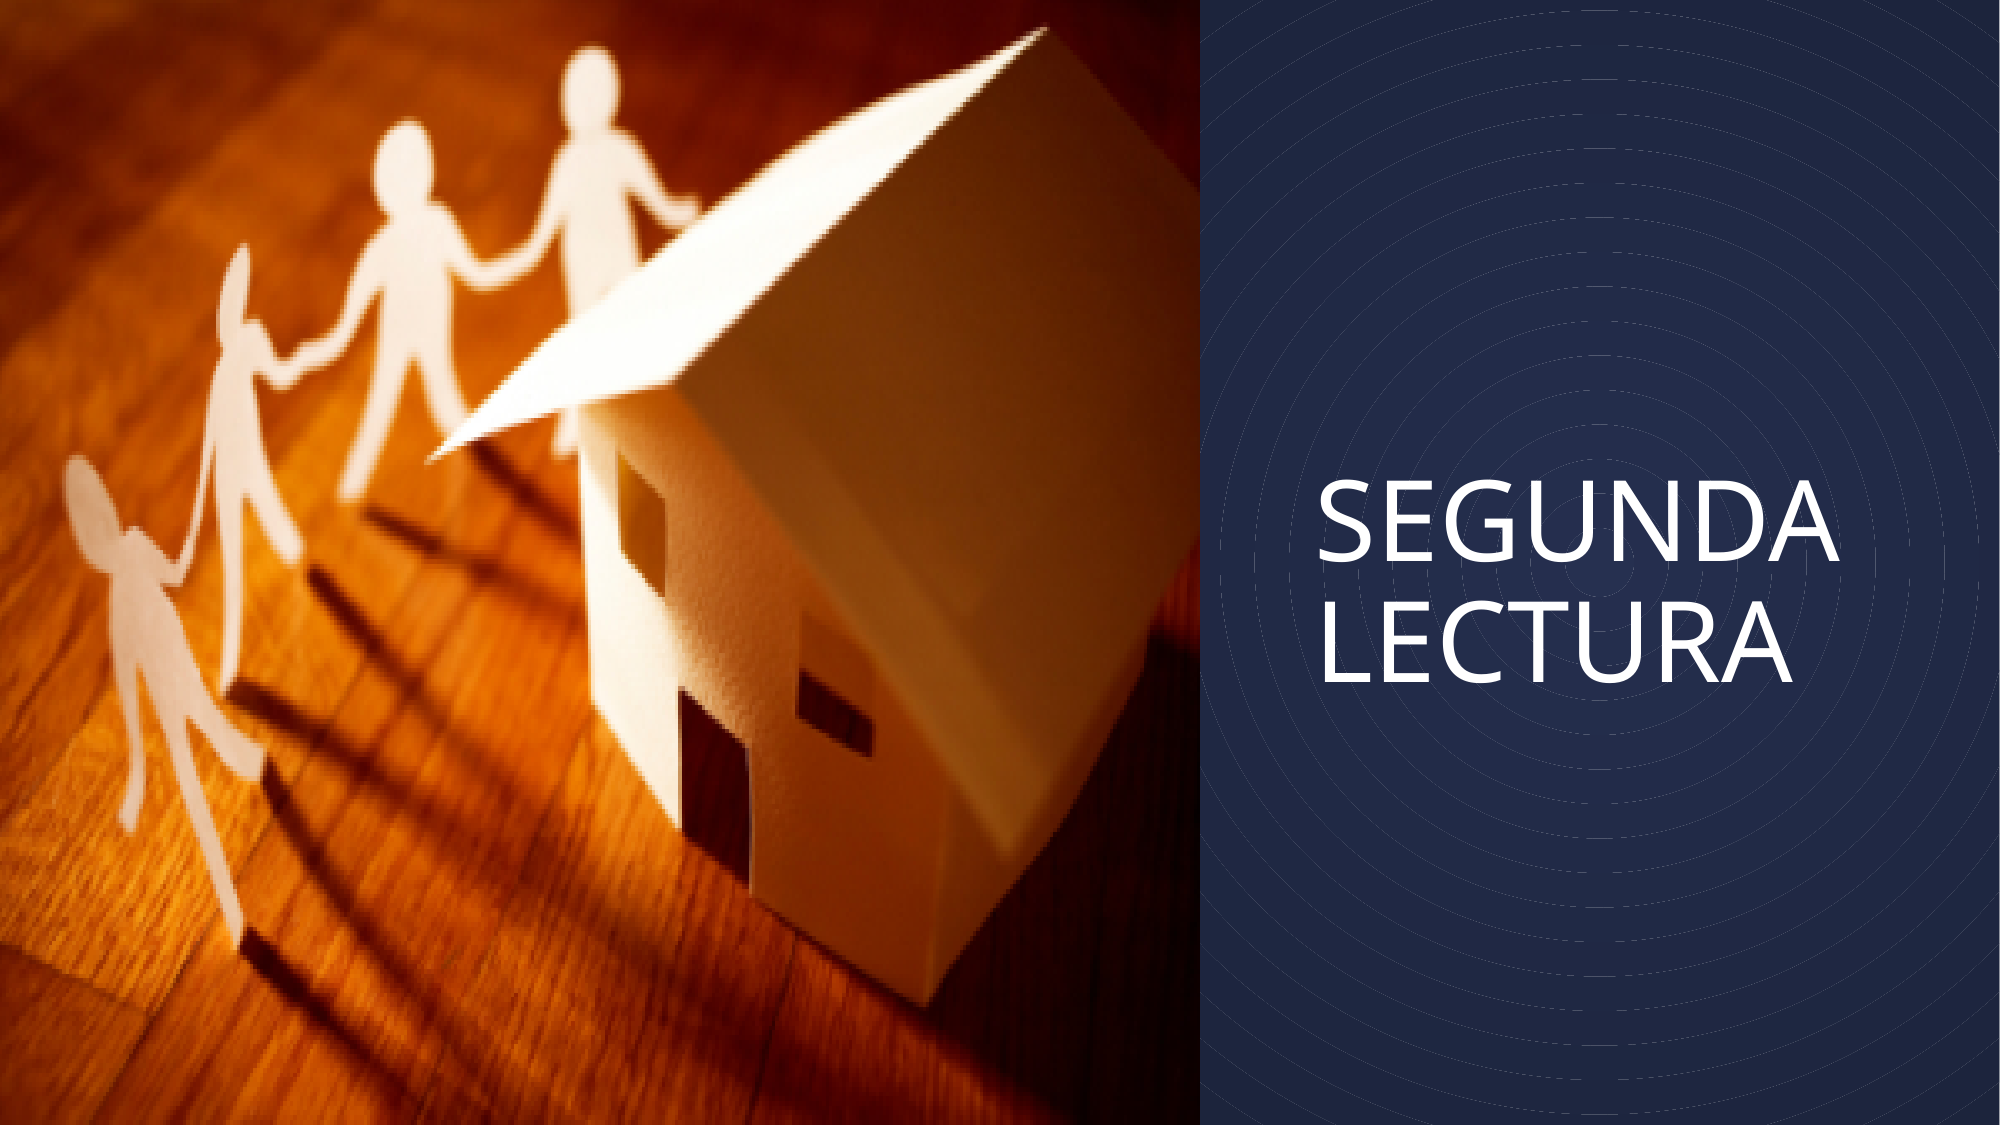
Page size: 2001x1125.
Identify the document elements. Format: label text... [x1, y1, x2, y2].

title SEGUNDA LECTURA [1299, 387, 1898, 715]
picture [0, 0, 1200, 1125]
